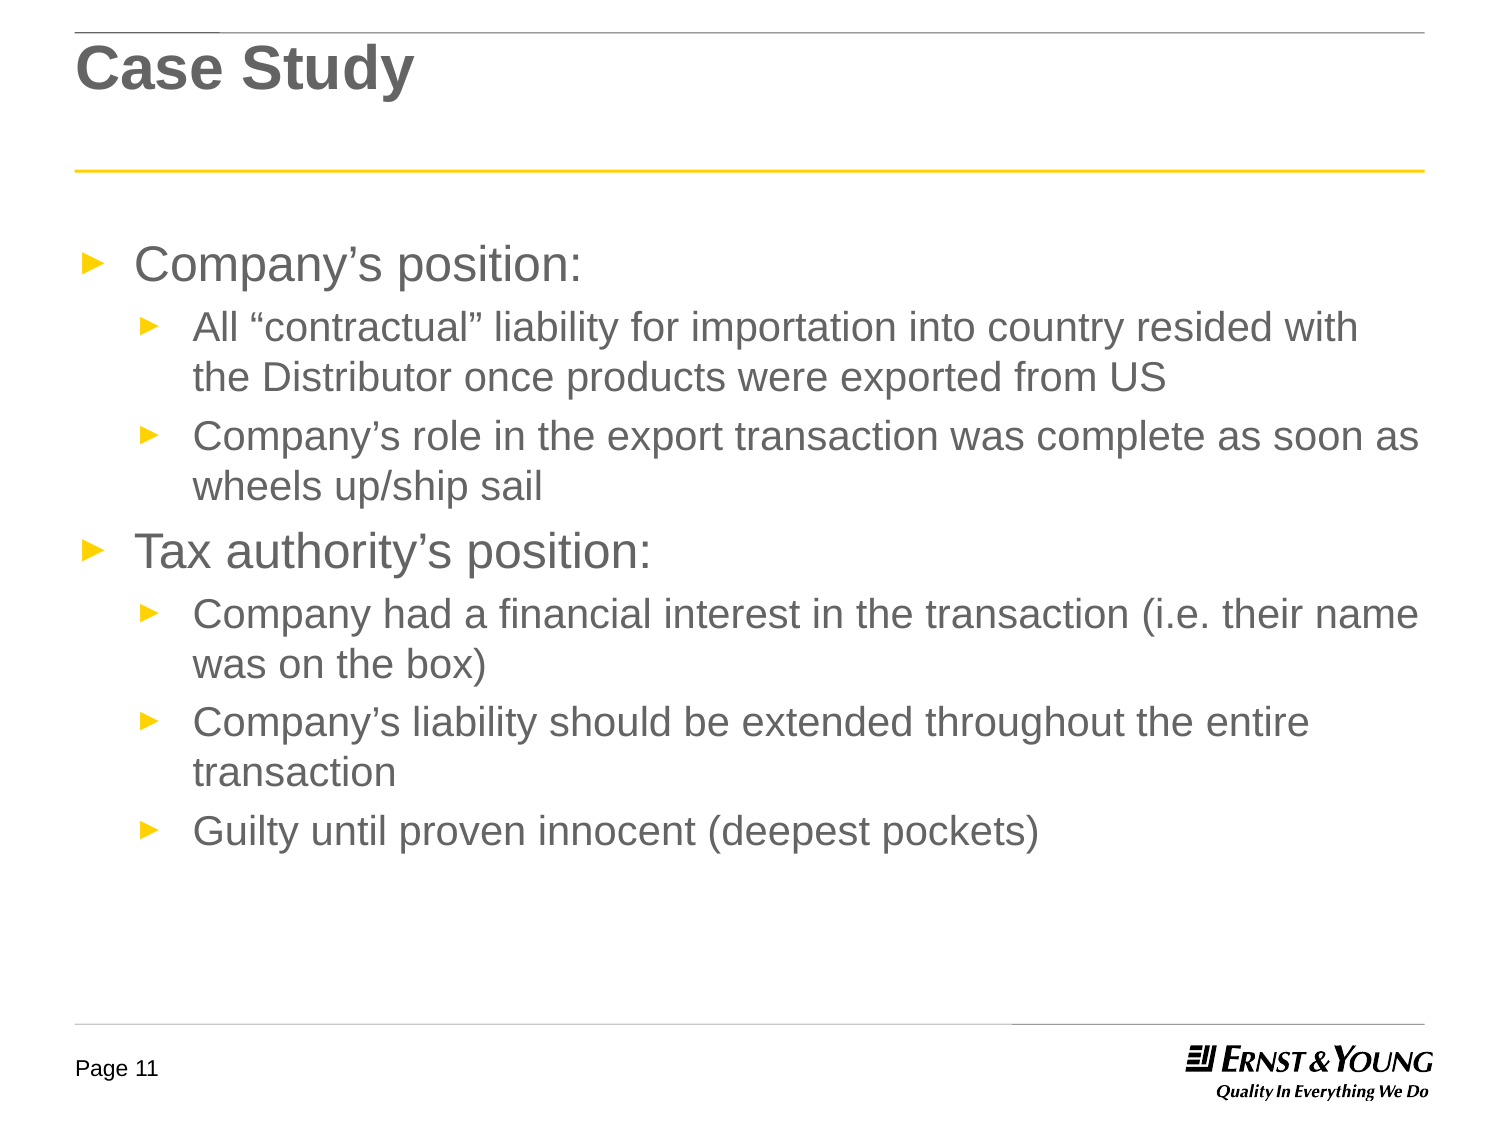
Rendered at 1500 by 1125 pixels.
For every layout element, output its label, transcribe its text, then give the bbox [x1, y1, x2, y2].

list Company’s position: All “contractual” liability for importation into country resided with the Distributor once products were exported from US Company’s role in the export transaction was complete as soon as wheels up/ship sail Tax authority’s position: Company had a financial interest in the transaction (i.e. their name was on the box) Company’s liability should be extended throughout the entire transaction Guilty until proven innocent (deepest pockets) [74, 231, 1426, 974]
title Case Study [74, 32, 1426, 175]
